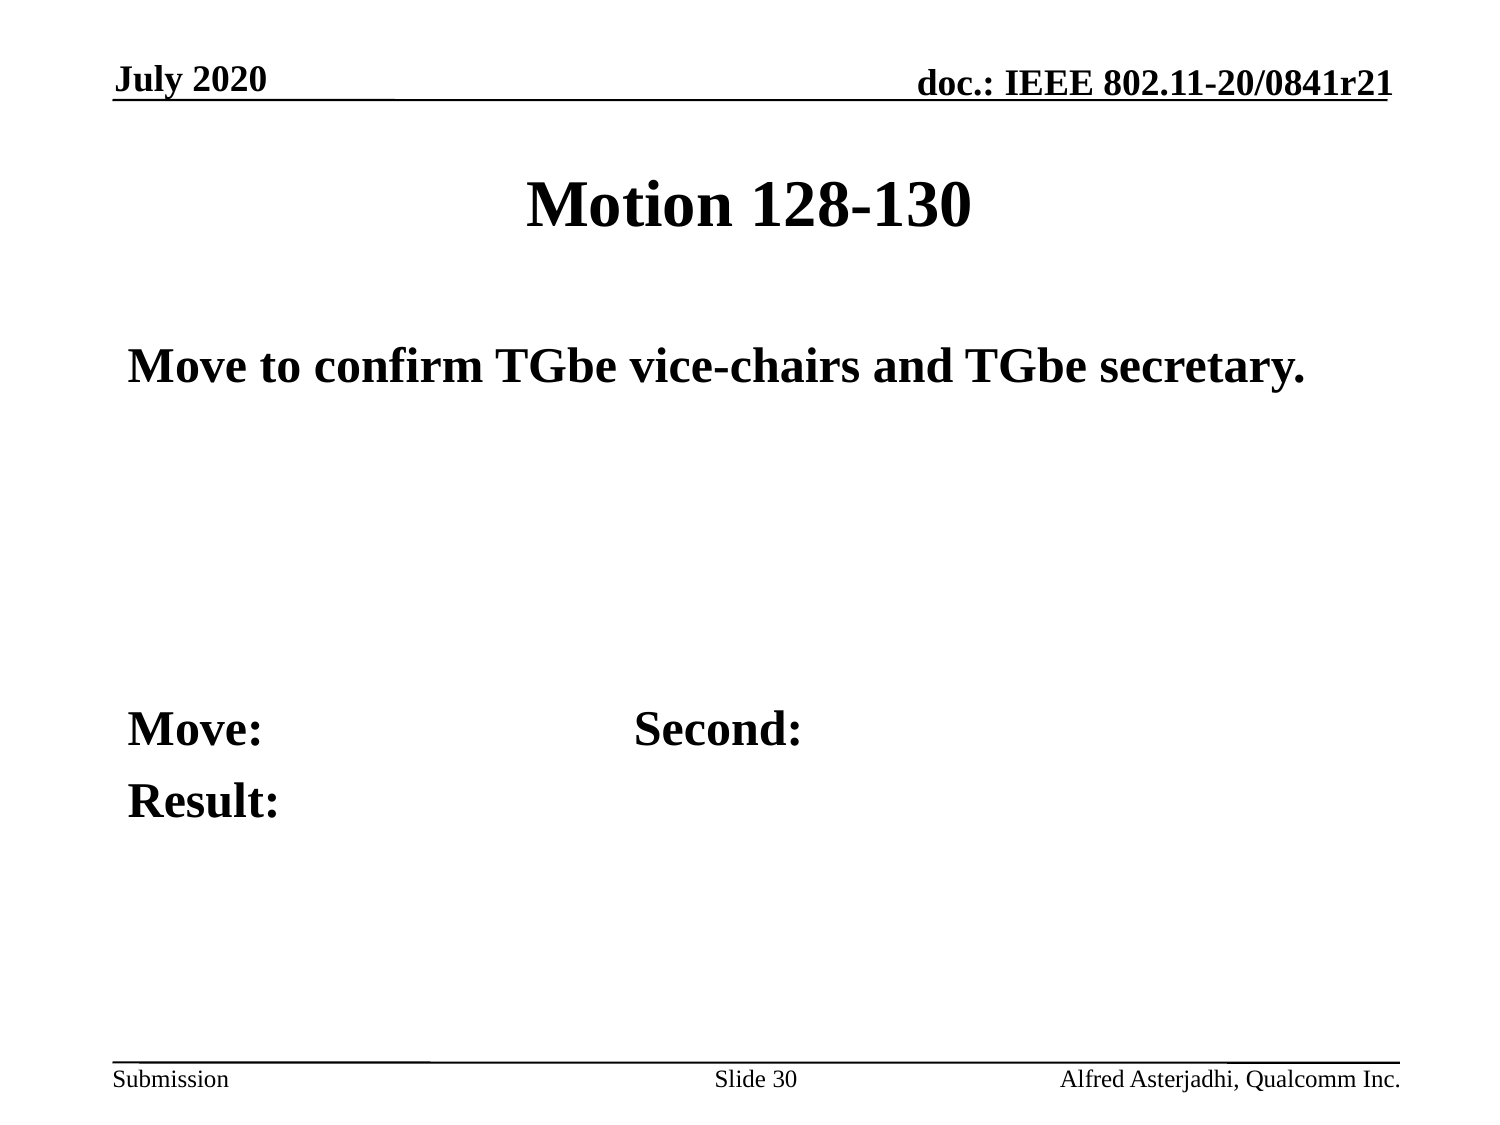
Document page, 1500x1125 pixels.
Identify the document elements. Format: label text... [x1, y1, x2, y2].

footer Alfred Asterjadhi, Qualcomm Inc. [878, 1061, 1402, 1093]
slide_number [114, 54, 423, 100]
list Move to confirm TGbe vice-chairs and TGbe secretary. Move: Second: Result: [112, 324, 1388, 1000]
slide_number Slide 30 [712, 1061, 800, 1123]
title Motion 128-130 [112, 112, 1388, 288]
